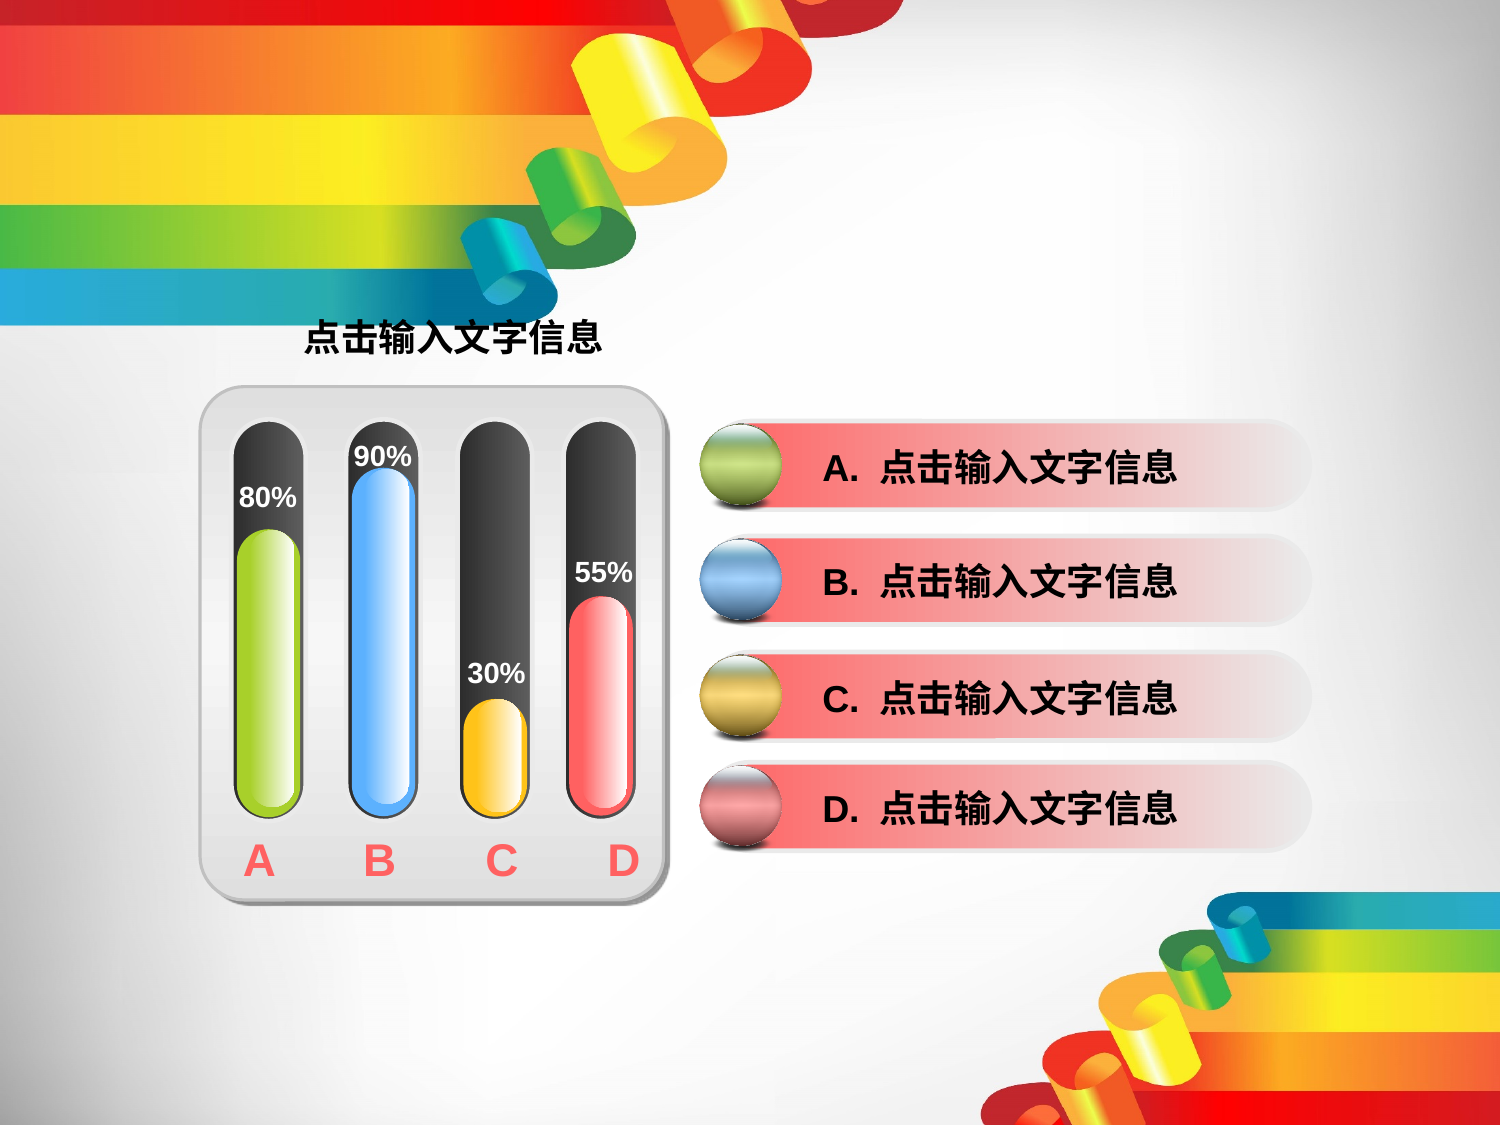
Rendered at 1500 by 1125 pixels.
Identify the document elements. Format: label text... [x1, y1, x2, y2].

text_box [231, 419, 306, 471]
text_box [633, 596, 639, 803]
picture [0, 0, 1500, 1125]
text_box [582, 816, 620, 822]
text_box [699, 423, 782, 512]
text_box C. 点击输入文字信息 [807, 667, 1194, 727]
text_box [200, 386, 664, 900]
text_box [366, 817, 401, 822]
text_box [699, 538, 782, 627]
text_box [231, 521, 306, 803]
text_box [477, 817, 513, 822]
text_box [416, 480, 421, 802]
text_box [457, 697, 533, 804]
text_box [253, 818, 284, 822]
text_box [457, 419, 533, 647]
text_box [563, 596, 569, 804]
text_box [734, 762, 1310, 851]
text_box A. 点击输入文字信息 [807, 436, 1194, 496]
text_box A B C D [228, 823, 711, 893]
text_box D. 点击输入文字信息 [807, 777, 1194, 838]
text_box [346, 480, 351, 803]
text_box [563, 419, 639, 545]
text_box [699, 654, 782, 743]
text_box 80% [223, 471, 313, 521]
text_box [463, 698, 527, 817]
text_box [351, 467, 416, 817]
text_box 90% [338, 430, 428, 480]
text_box [357, 419, 410, 430]
text_box [737, 652, 1310, 741]
text_box B. 点击输入文字信息 [807, 550, 1194, 611]
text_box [236, 529, 301, 818]
text_box [737, 421, 1310, 510]
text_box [569, 596, 633, 816]
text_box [699, 765, 782, 853]
text_box 55% [559, 545, 648, 596]
text_box 点击输入文字信息 [288, 306, 791, 367]
text_box [736, 535, 1310, 625]
text_box 30% [452, 647, 541, 697]
